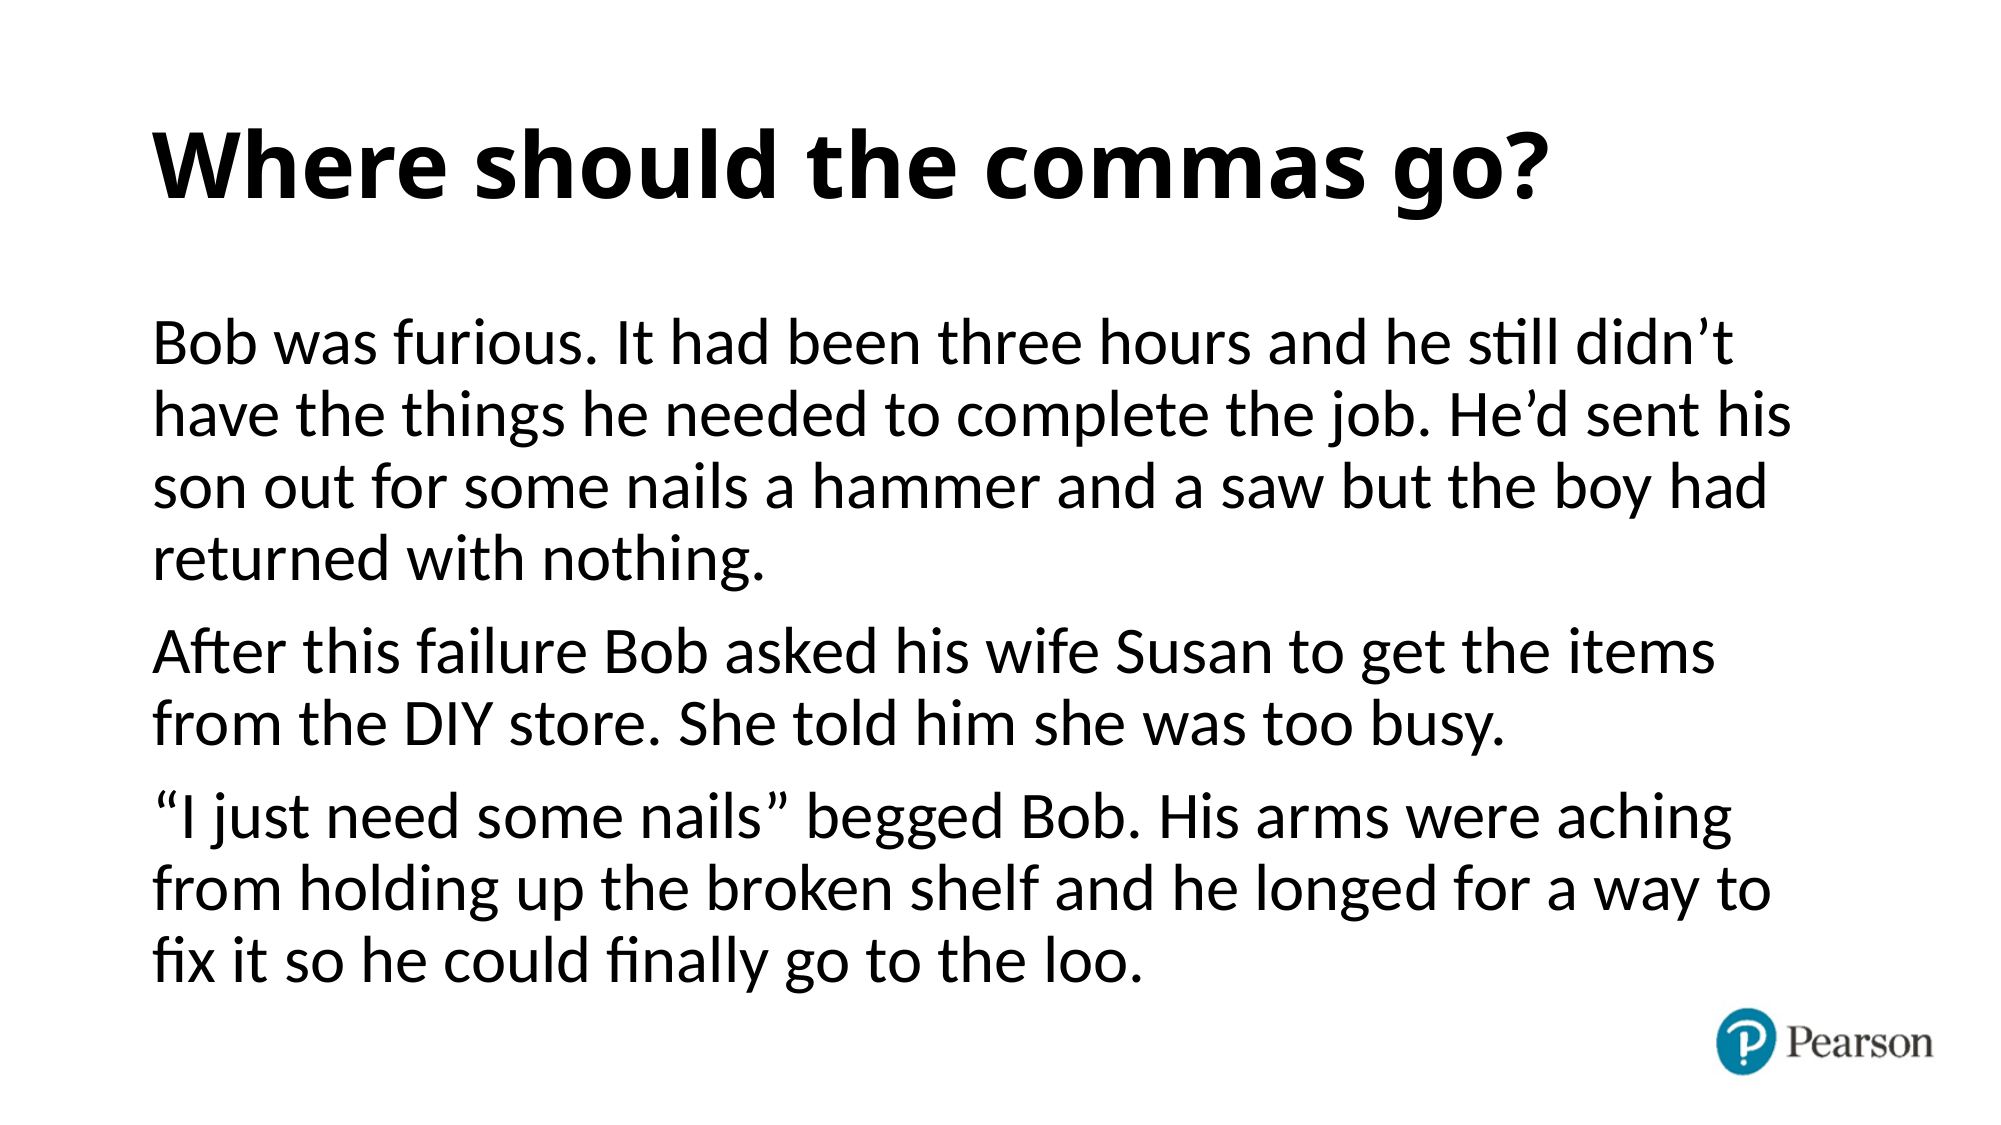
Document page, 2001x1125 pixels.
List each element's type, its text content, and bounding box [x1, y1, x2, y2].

title Where should the commas go? [137, 59, 1863, 278]
list Bob was furious. It had been three hours and he still didn’t have the things he needed to complete the job. He’d sent his son out for some nails a hammer and a saw but the boy had returned with nothing. After this failure Bob asked his wife Susan to get the items from the DIY store. She told him she was too busy. “I just need some nails” begged Bob. His arms were aching from holding up the broken shelf and he longed for a way to fix it so he could finally go to the loo. [137, 299, 1863, 1014]
picture [1706, 993, 1944, 1086]
